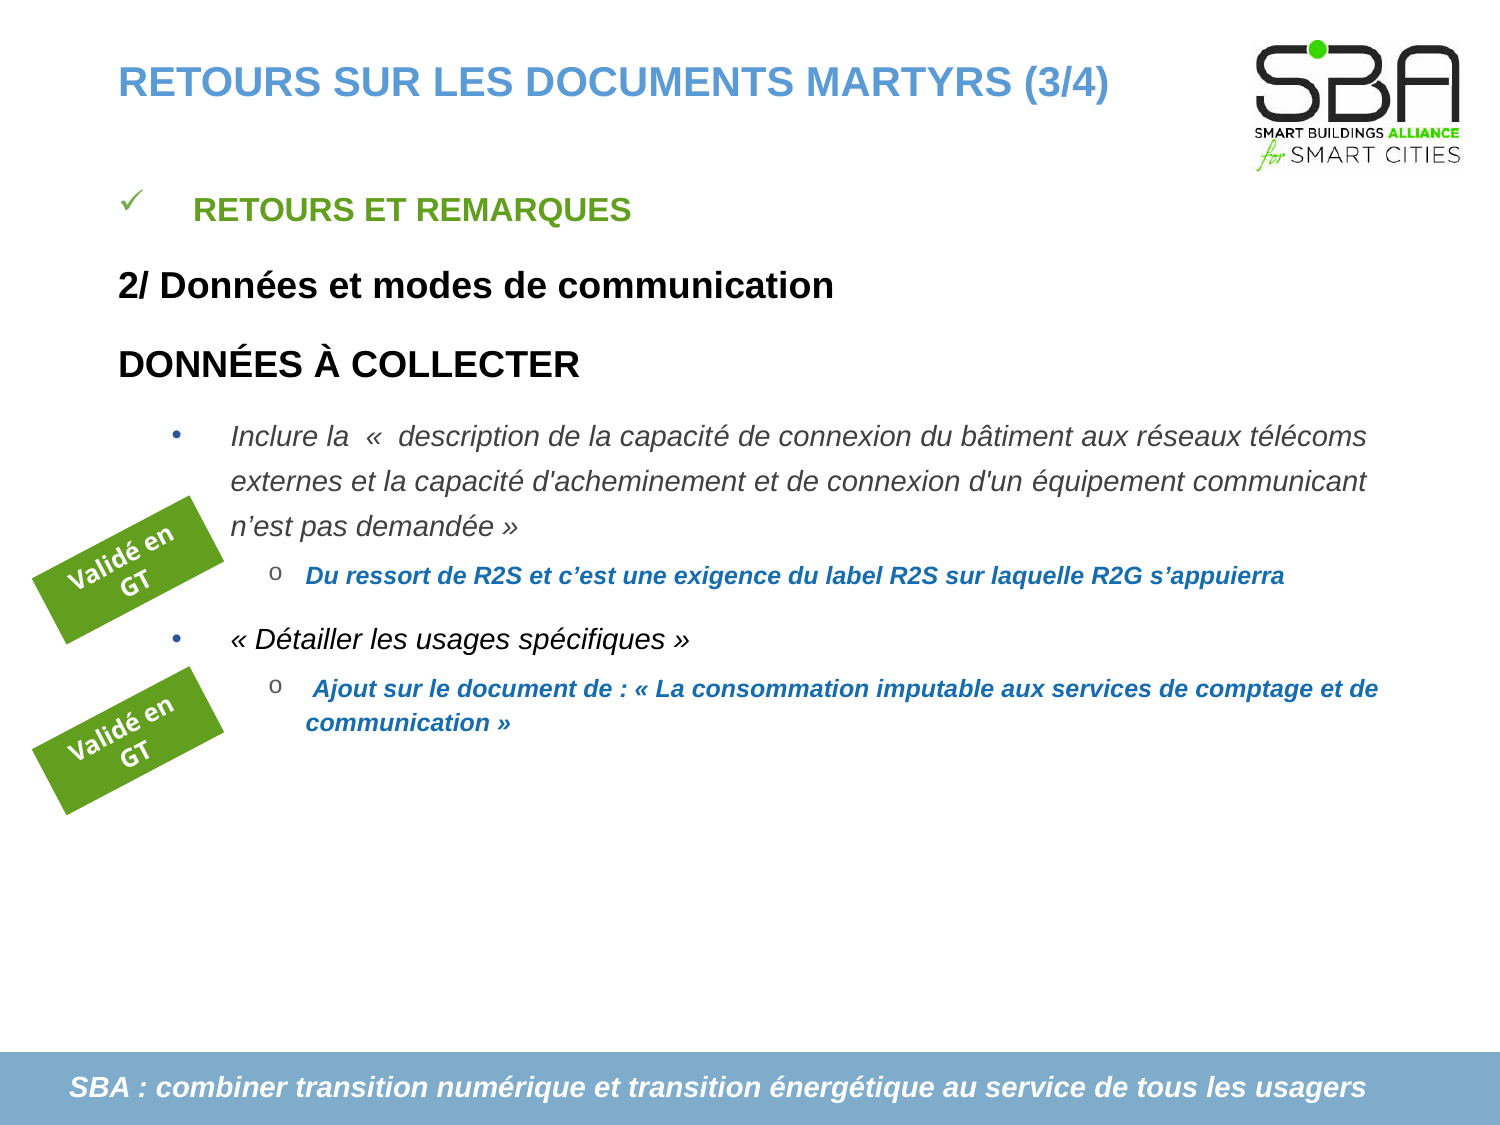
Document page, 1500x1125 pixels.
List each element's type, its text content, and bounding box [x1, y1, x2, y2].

list Retours et remarques 2/ Données et modes de communication Données à collecter Inclure la « description de la capacité de connexion du bâtiment aux réseaux télécoms externes et la capacité d'acheminement et de connexion d'un équipement communicant n’est pas demandée » Du ressort de R2S et c’est une exigence du label R2S sur laquelle R2G s’appuierra « Détailler les usages spécifiques » Ajout sur le document de : « La consommation imputable aux services de comptage et de communication » [103, 172, 1397, 1009]
text_box Validé en GT [31, 495, 225, 645]
text_box Validé en GT [31, 666, 225, 816]
picture [1252, 40, 1463, 171]
title RETOURS SUR LES DOCUMENTS MARTYRS (3/4) [103, 25, 1232, 141]
